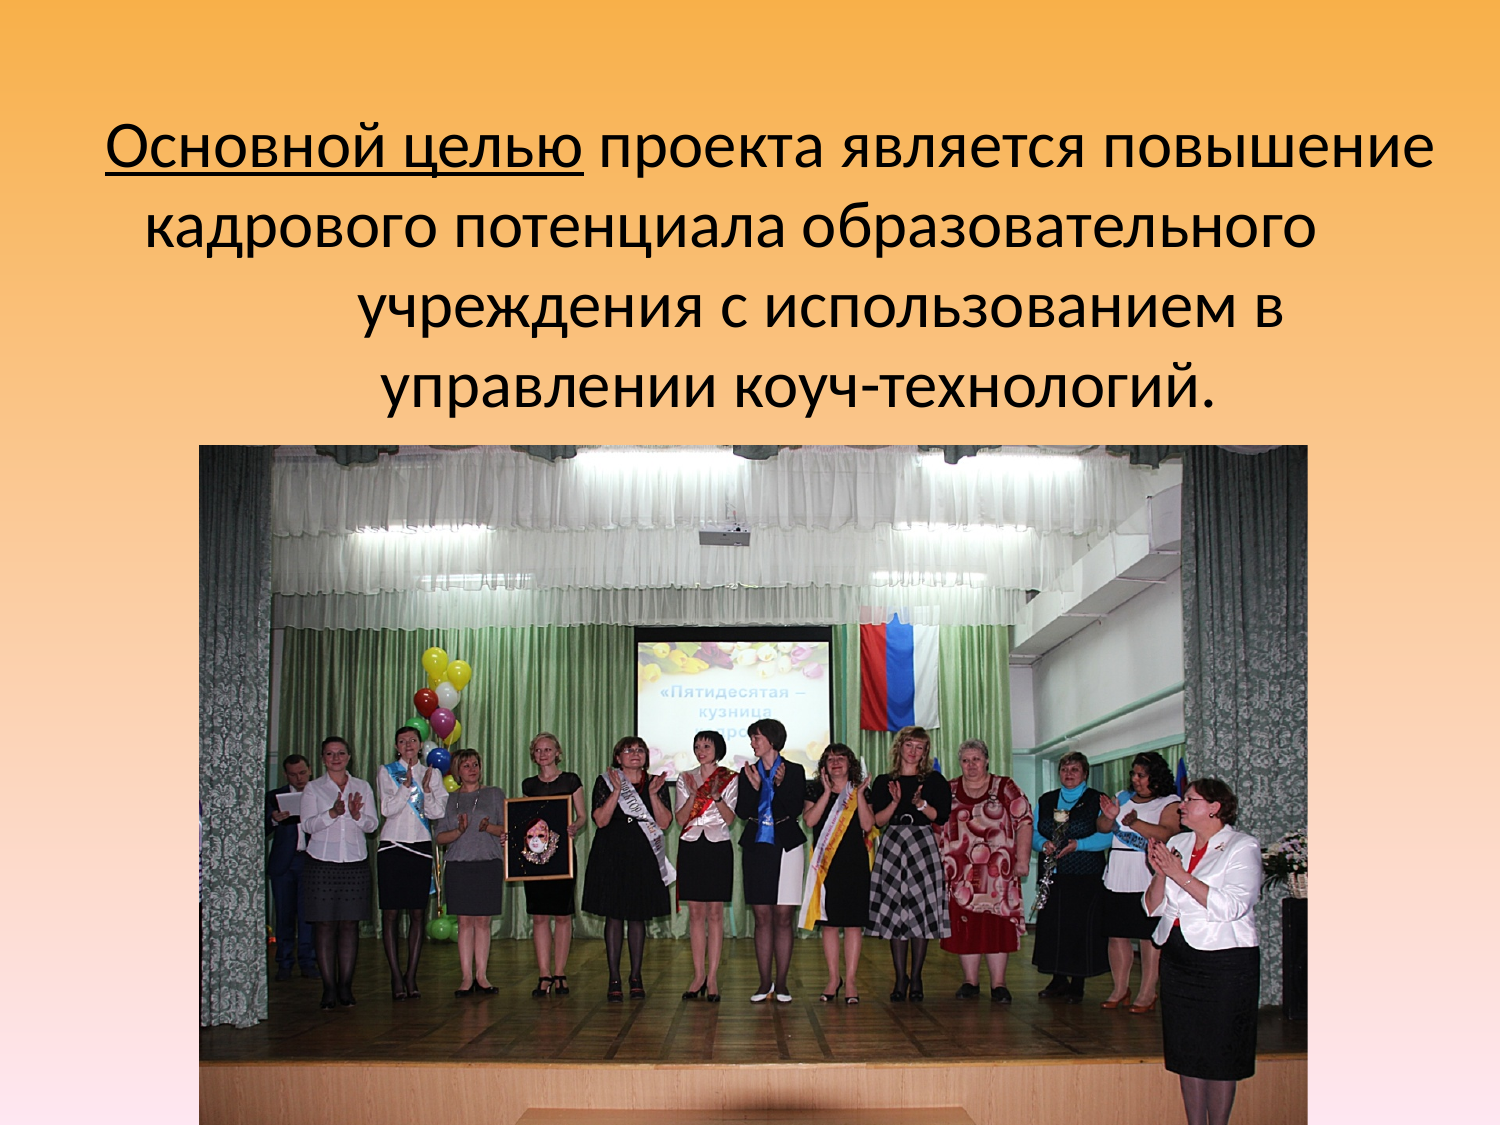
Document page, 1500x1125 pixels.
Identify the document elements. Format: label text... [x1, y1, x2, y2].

list Основной целью проекта является повышение кадрового потенциала образовательного учреждения с использованием в управлении коуч-технологий. [70, 93, 1472, 540]
picture [198, 445, 1308, 1125]
